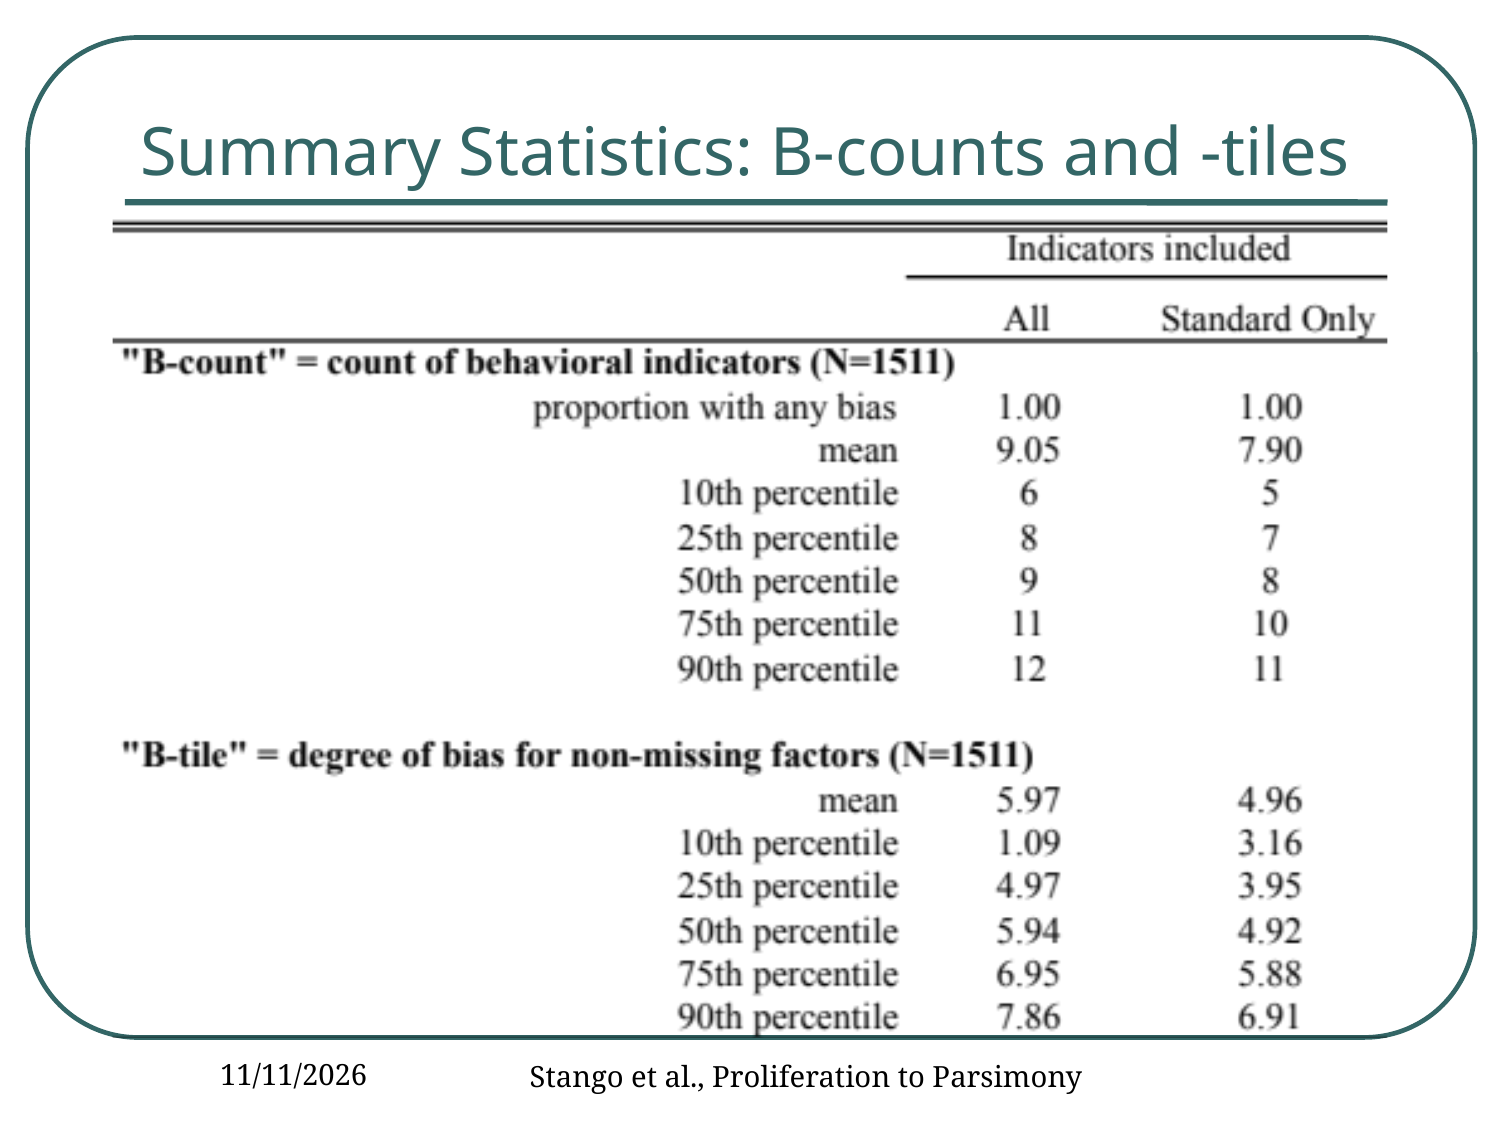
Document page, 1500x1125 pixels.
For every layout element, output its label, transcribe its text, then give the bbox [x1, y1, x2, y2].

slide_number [124, 1071, 463, 1124]
footer Stango et al., Proliferation to Parsimony [512, 1071, 1101, 1125]
title Summary Statistics: B-counts and -tiles [124, 48, 1388, 197]
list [112, 212, 1388, 1063]
